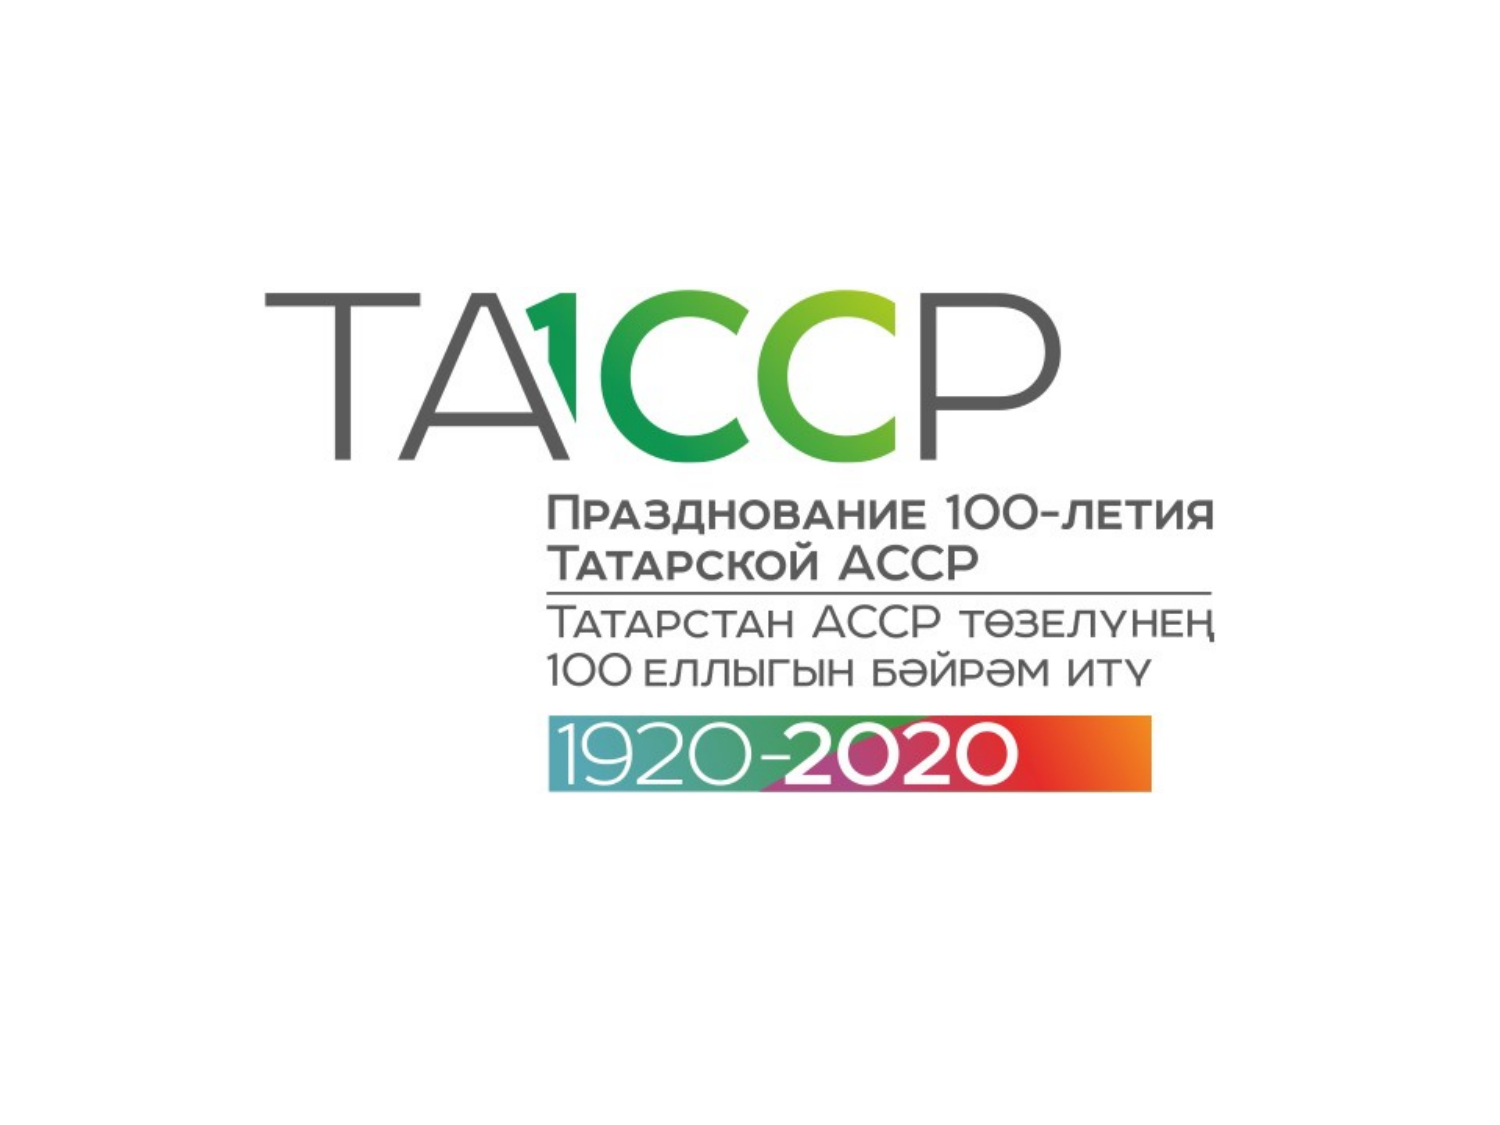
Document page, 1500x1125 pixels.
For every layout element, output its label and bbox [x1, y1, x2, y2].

picture [262, 287, 1216, 794]
